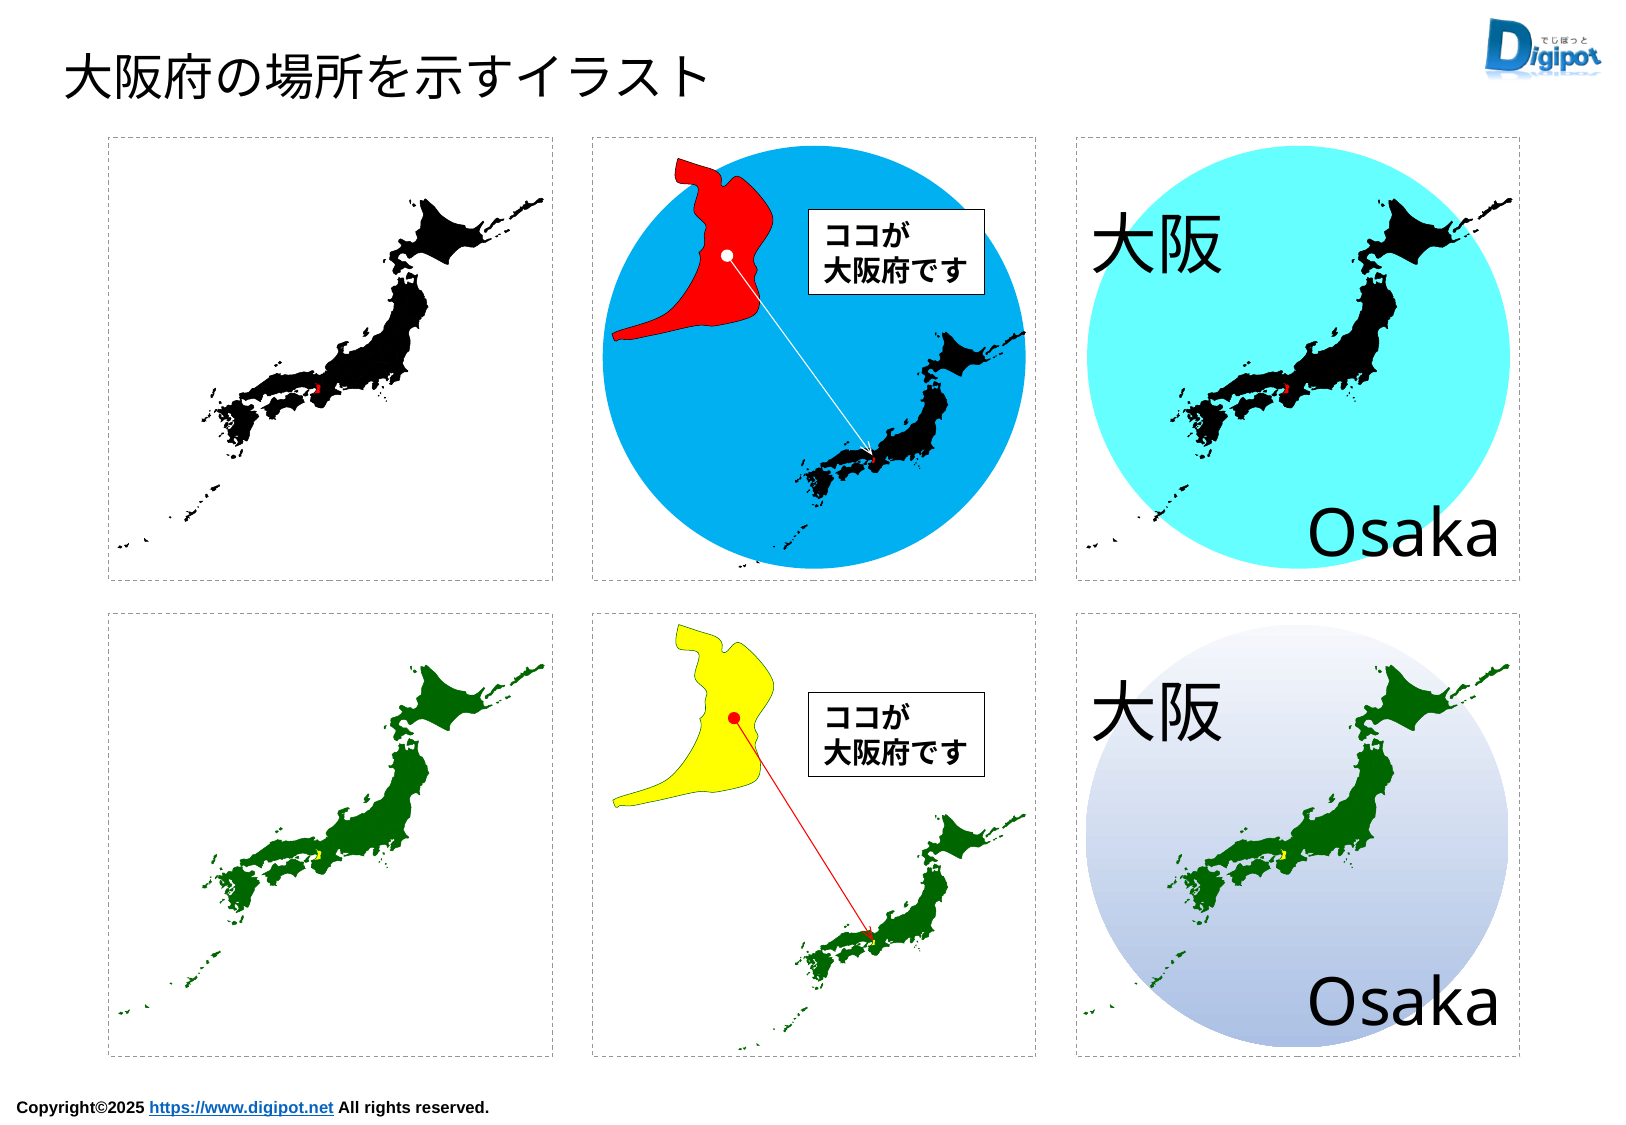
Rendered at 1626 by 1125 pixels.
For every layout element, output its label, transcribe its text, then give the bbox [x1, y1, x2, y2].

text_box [1074, 145, 1520, 579]
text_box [602, 145, 1026, 569]
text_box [1074, 624, 1520, 1048]
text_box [118, 664, 545, 1015]
text_box 大阪府の場所を示すイラスト [49, 38, 728, 113]
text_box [117, 198, 544, 549]
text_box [612, 624, 1026, 1050]
picture [1485, 18, 1602, 82]
